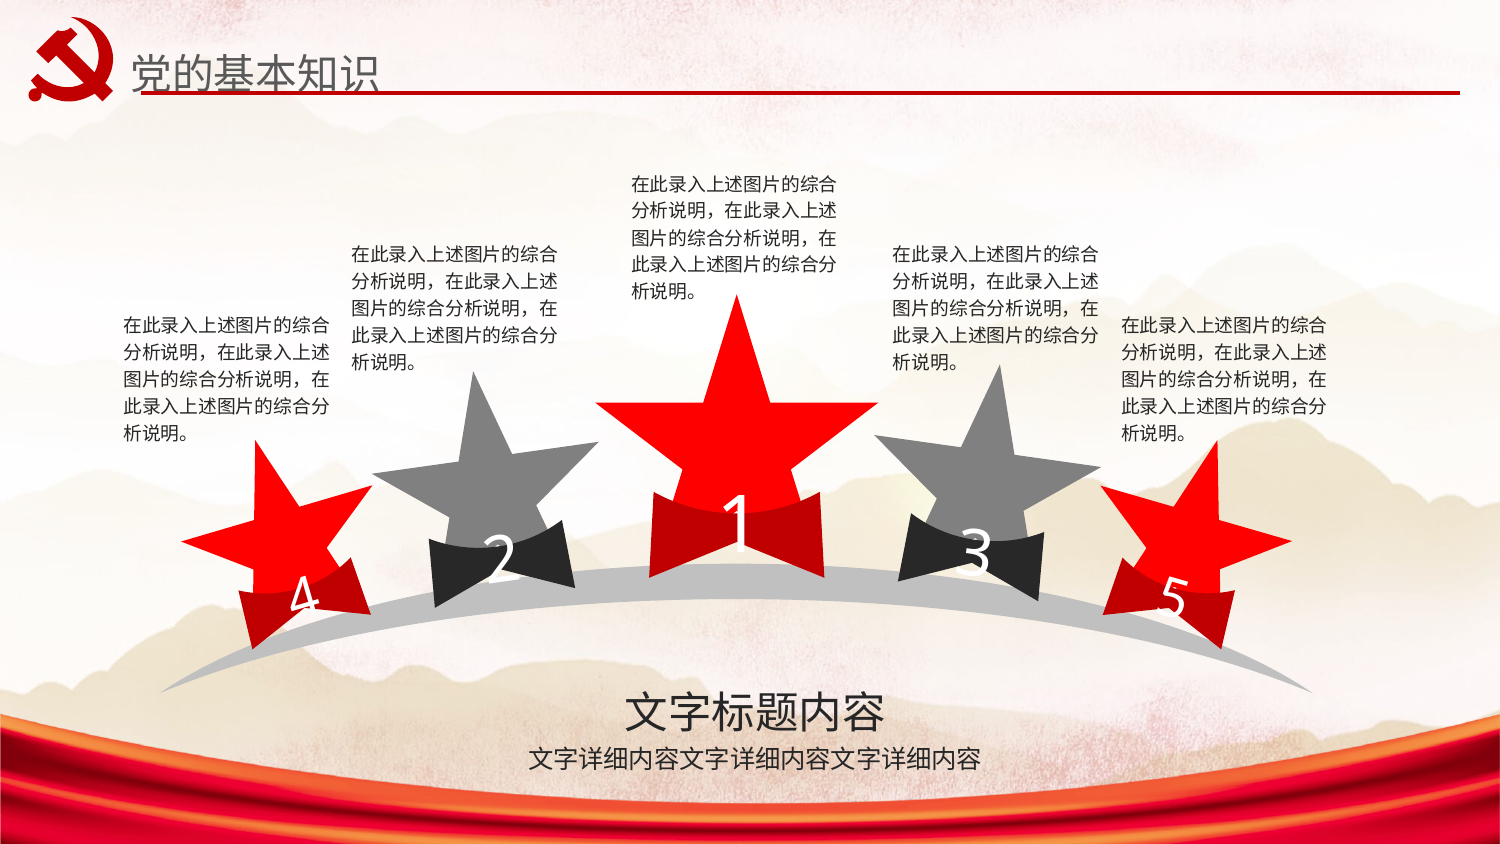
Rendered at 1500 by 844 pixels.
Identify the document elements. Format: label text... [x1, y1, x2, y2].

title 党的基本知识 [115, 47, 900, 105]
text_box [1152, 636, 1313, 694]
text_box 在此录入上述图片的综合分析说明，在此录入上述图片的综合分析说明，在此录入上述图片的综合分析说明。 [619, 162, 860, 294]
text_box [159, 636, 351, 694]
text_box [869, 363, 1099, 593]
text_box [183, 436, 384, 636]
text_box 在此录入上述图片的综合分析说明，在此录入上述图片的综合分析说明，在此录入上述图片的综合分析说明。 [112, 303, 352, 450]
text_box 在此录入上述图片的综合分析说明，在此录入上述图片的综合分析说明，在此录入上述图片的综合分析说明。 [340, 232, 580, 380]
text_box 在此录入上述图片的综合分析说明，在此录入上述图片的综合分析说明，在此录入上述图片的综合分析说明。 [881, 232, 1122, 380]
picture [0, 0, 1500, 844]
text_box 在此录入上述图片的综合分析说明，在此录入上述图片的综合分析说明，在此录入上述图片的综合分析说明。 [1109, 303, 1350, 450]
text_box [1089, 436, 1290, 636]
text_box [28, 17, 114, 102]
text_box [374, 369, 604, 600]
text_box [384, 578, 1089, 627]
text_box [359, 627, 1152, 713]
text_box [594, 294, 879, 578]
